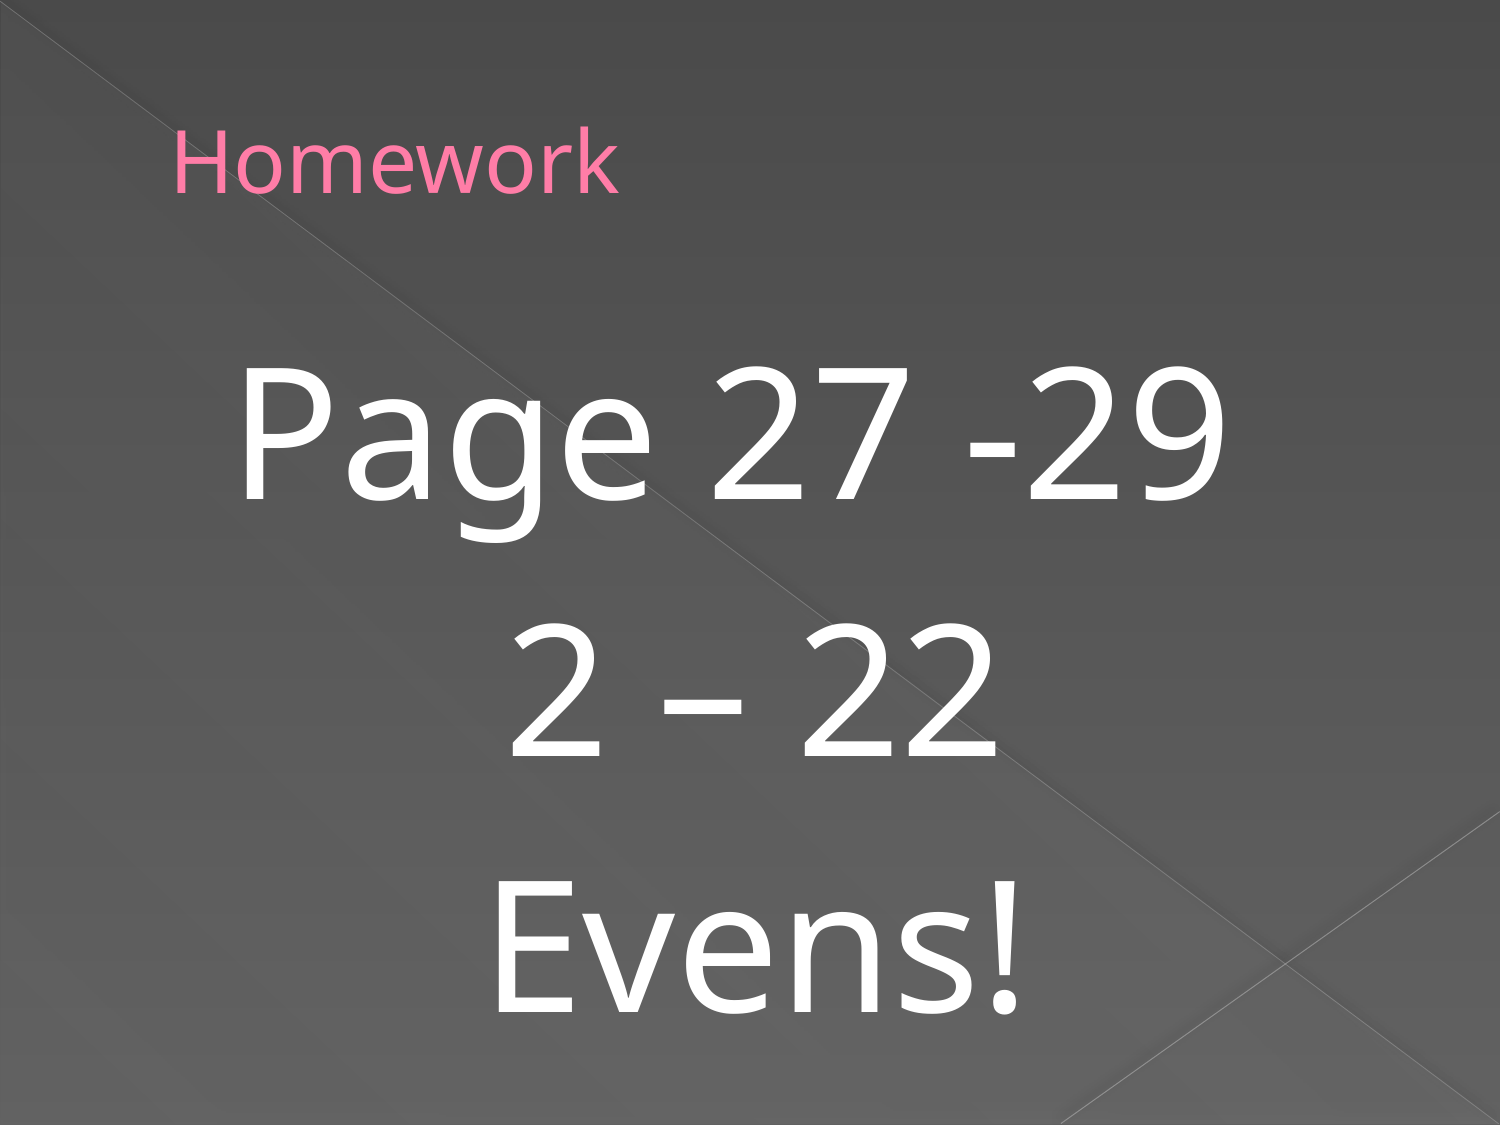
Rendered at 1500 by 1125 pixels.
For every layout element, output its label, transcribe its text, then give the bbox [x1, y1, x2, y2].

title Homework [75, 43, 1425, 274]
list Page 27 -29 2 – 22 Evens! [75, 308, 1425, 1059]
